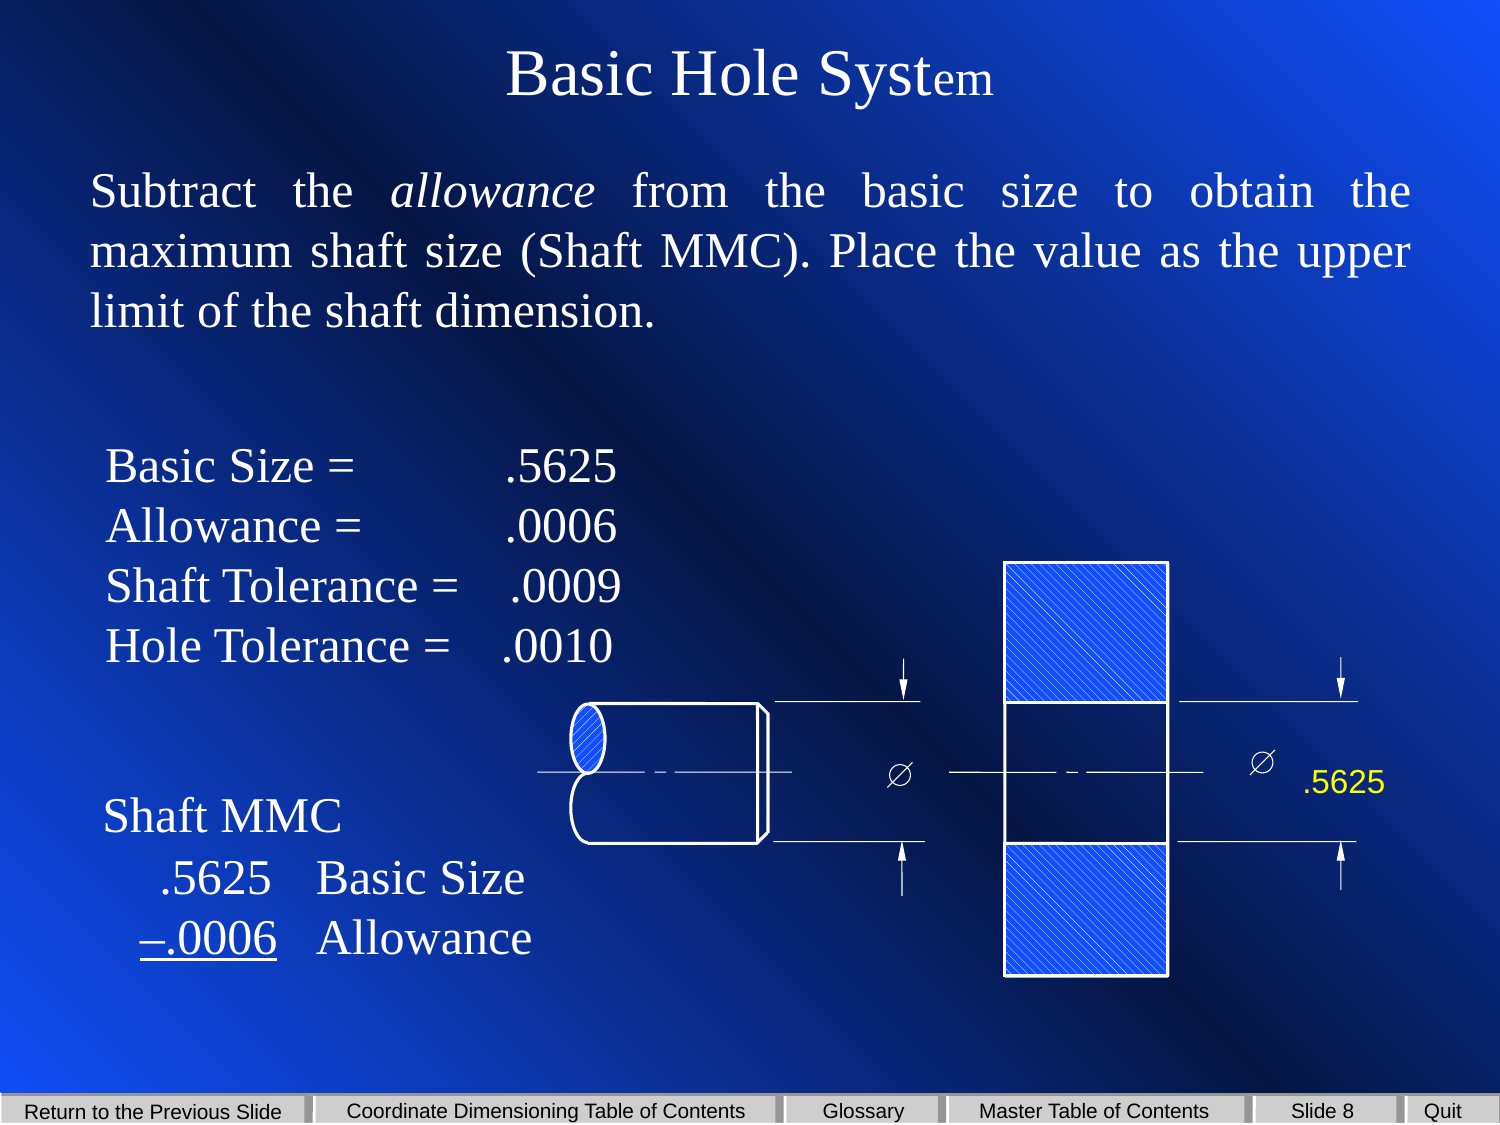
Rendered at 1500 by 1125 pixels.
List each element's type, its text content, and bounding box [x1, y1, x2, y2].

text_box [887, 762, 913, 788]
text_box .5625 –.0006 [125, 850, 301, 973]
text_box Basic Size Allowance [301, 837, 532, 973]
text_box Shaft MMC [87, 774, 375, 850]
list Subtract the allowance from the basic size to obtain the maximum shaft size (Shaft MMC). Place the value as the upper limit of the shaft dimension. [74, 149, 1428, 401]
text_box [1249, 749, 1276, 776]
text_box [537, 562, 1359, 977]
text_box .5625 [1362, 712, 1438, 807]
text_box Basic Size = .5625 Allowance = .0006 Shaft Tolerance = .0009 Hole Tolerance = .0010 [90, 424, 646, 680]
title Basic Hole System [111, 11, 1388, 126]
